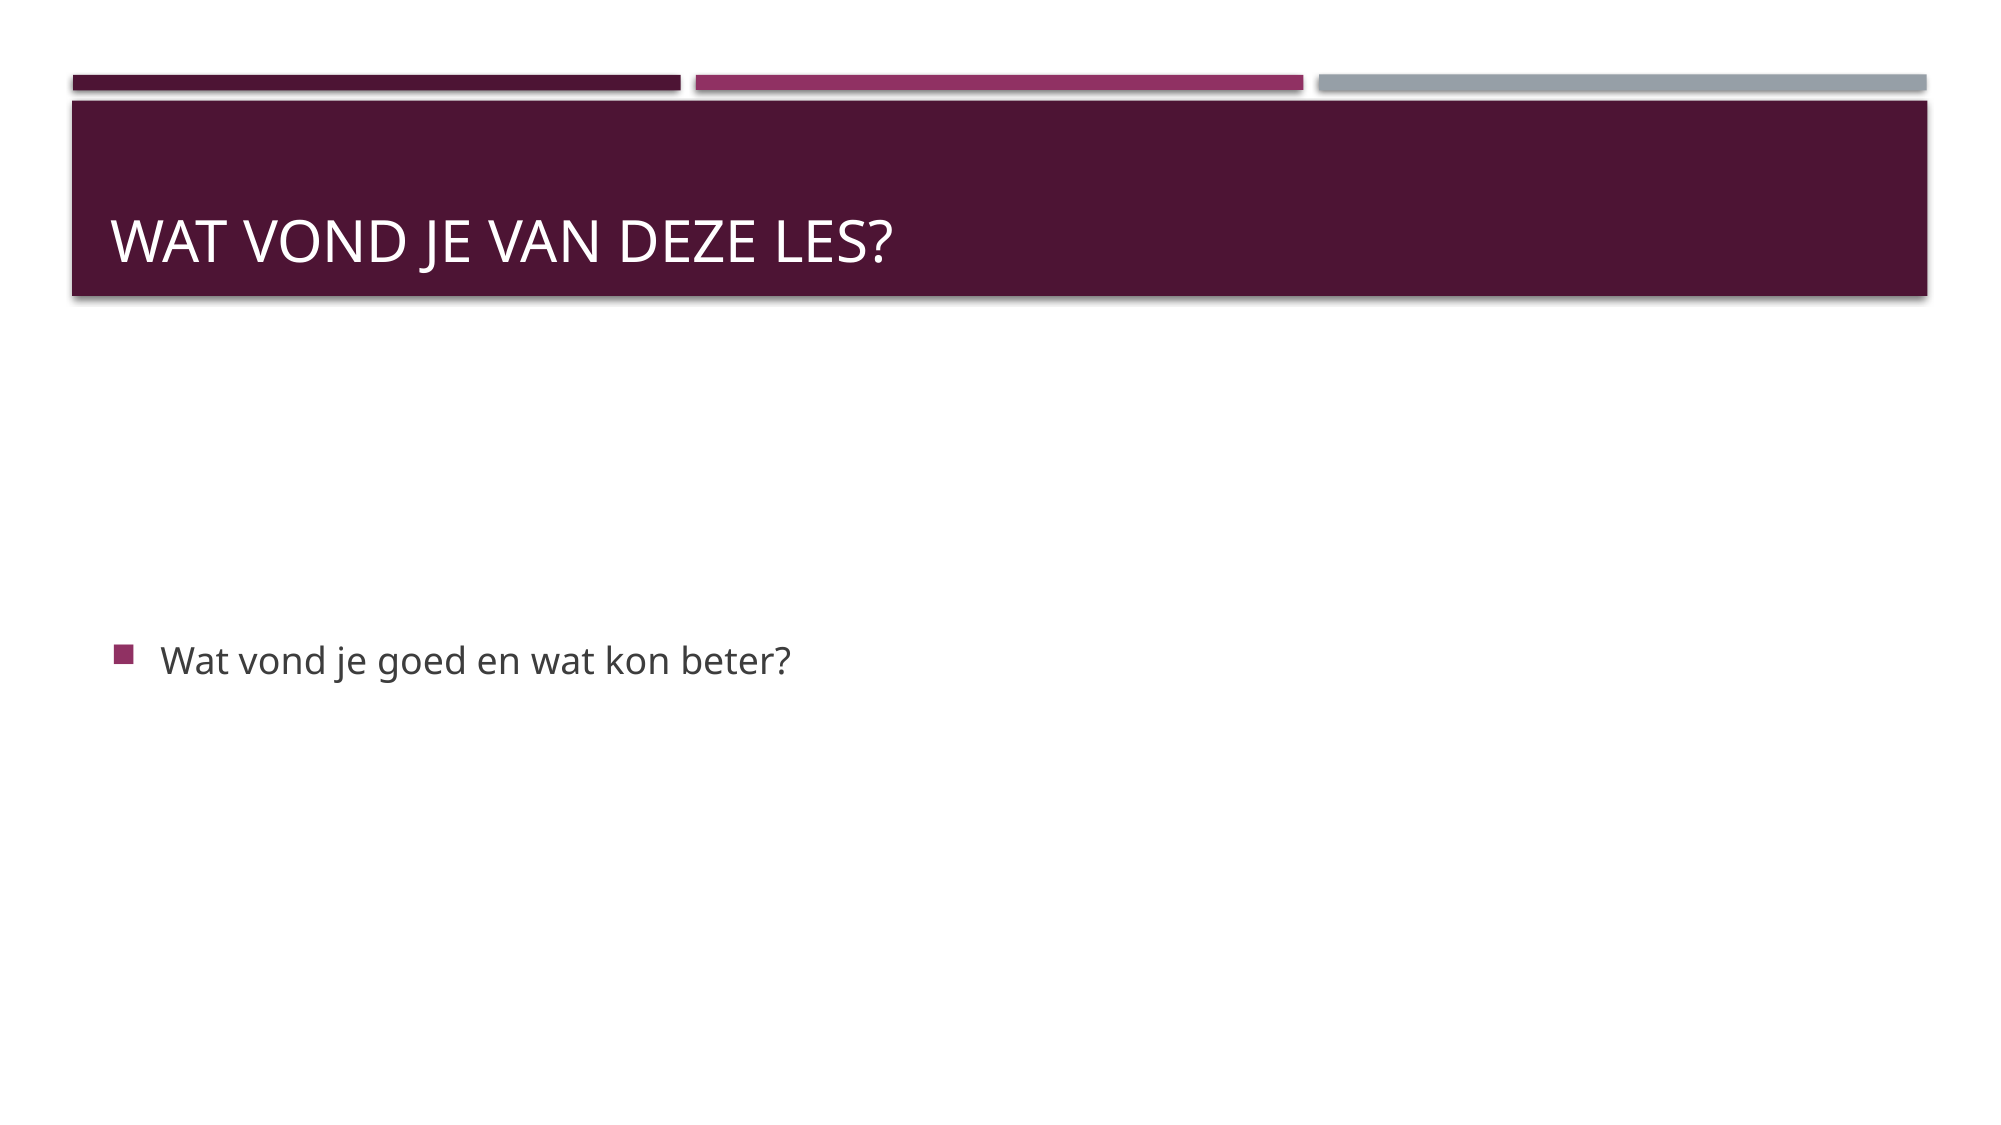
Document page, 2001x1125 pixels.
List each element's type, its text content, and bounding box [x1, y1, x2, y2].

title Wat vond je van deze les? [95, 115, 1905, 282]
list Wat vond je goed en wat kon beter? [95, 357, 1905, 962]
